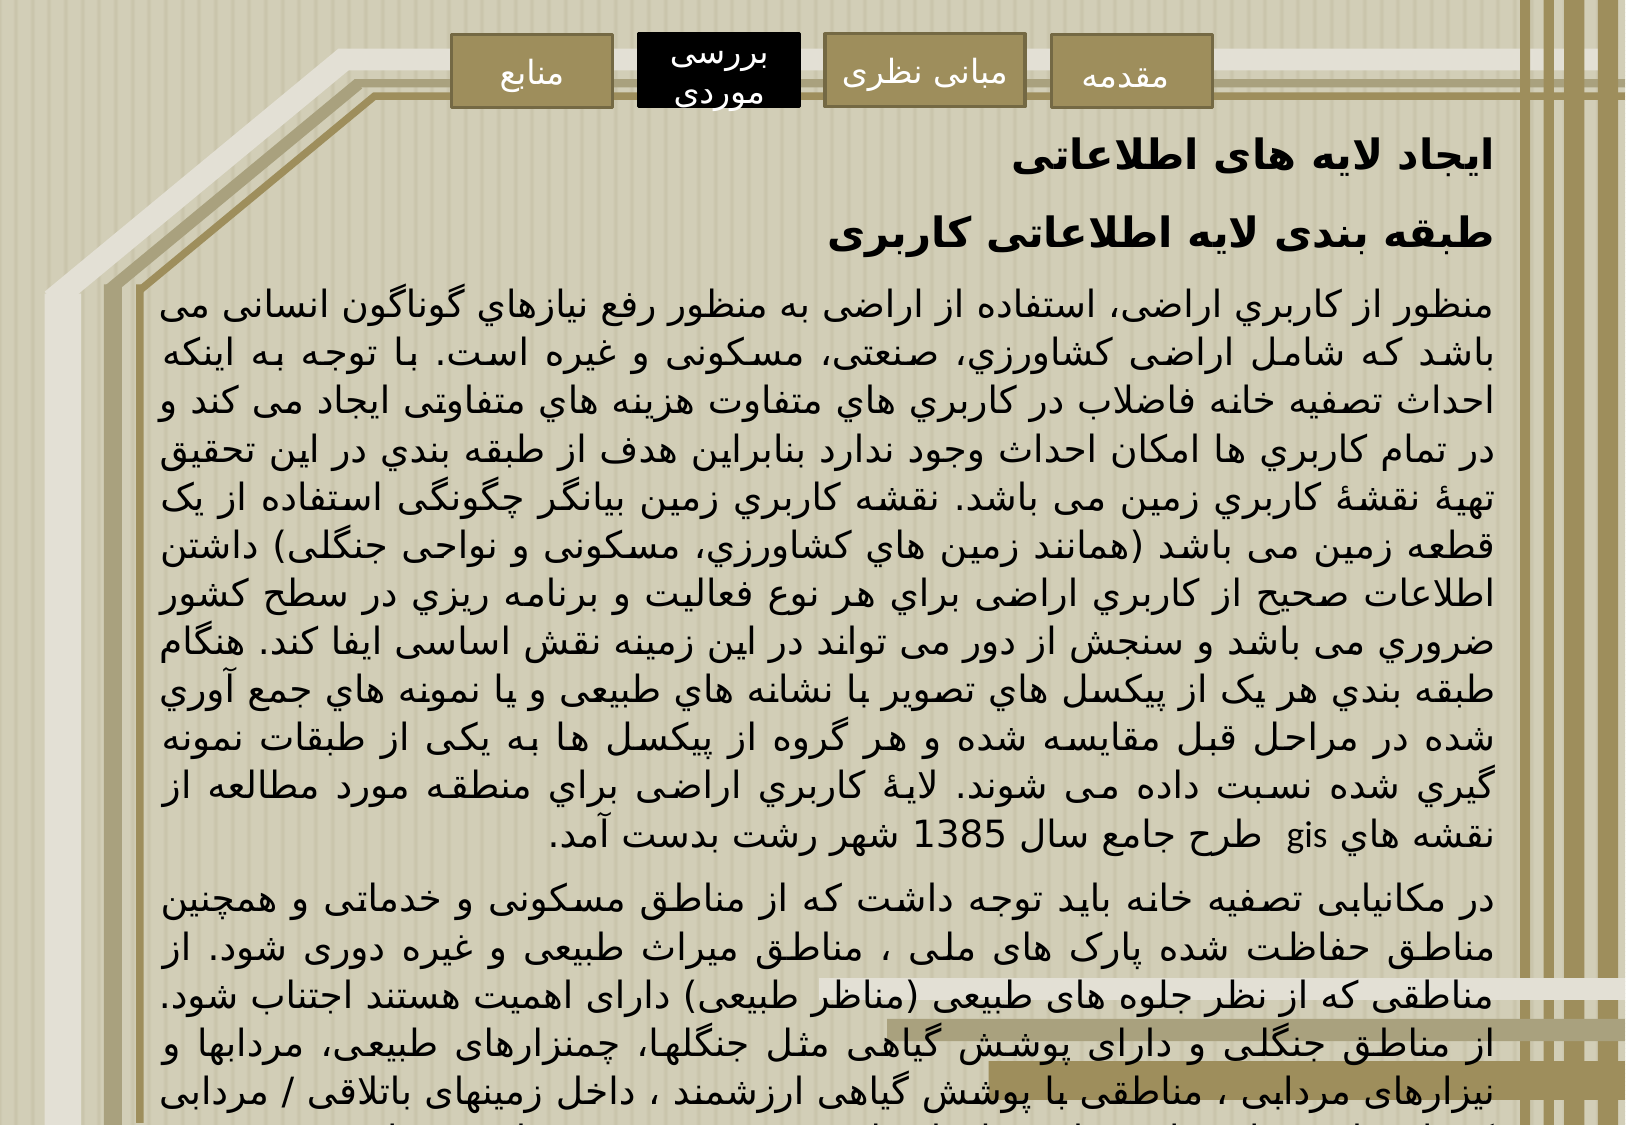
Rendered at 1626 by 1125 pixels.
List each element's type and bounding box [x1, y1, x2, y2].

text_box [8, 0, 1625, 1125]
